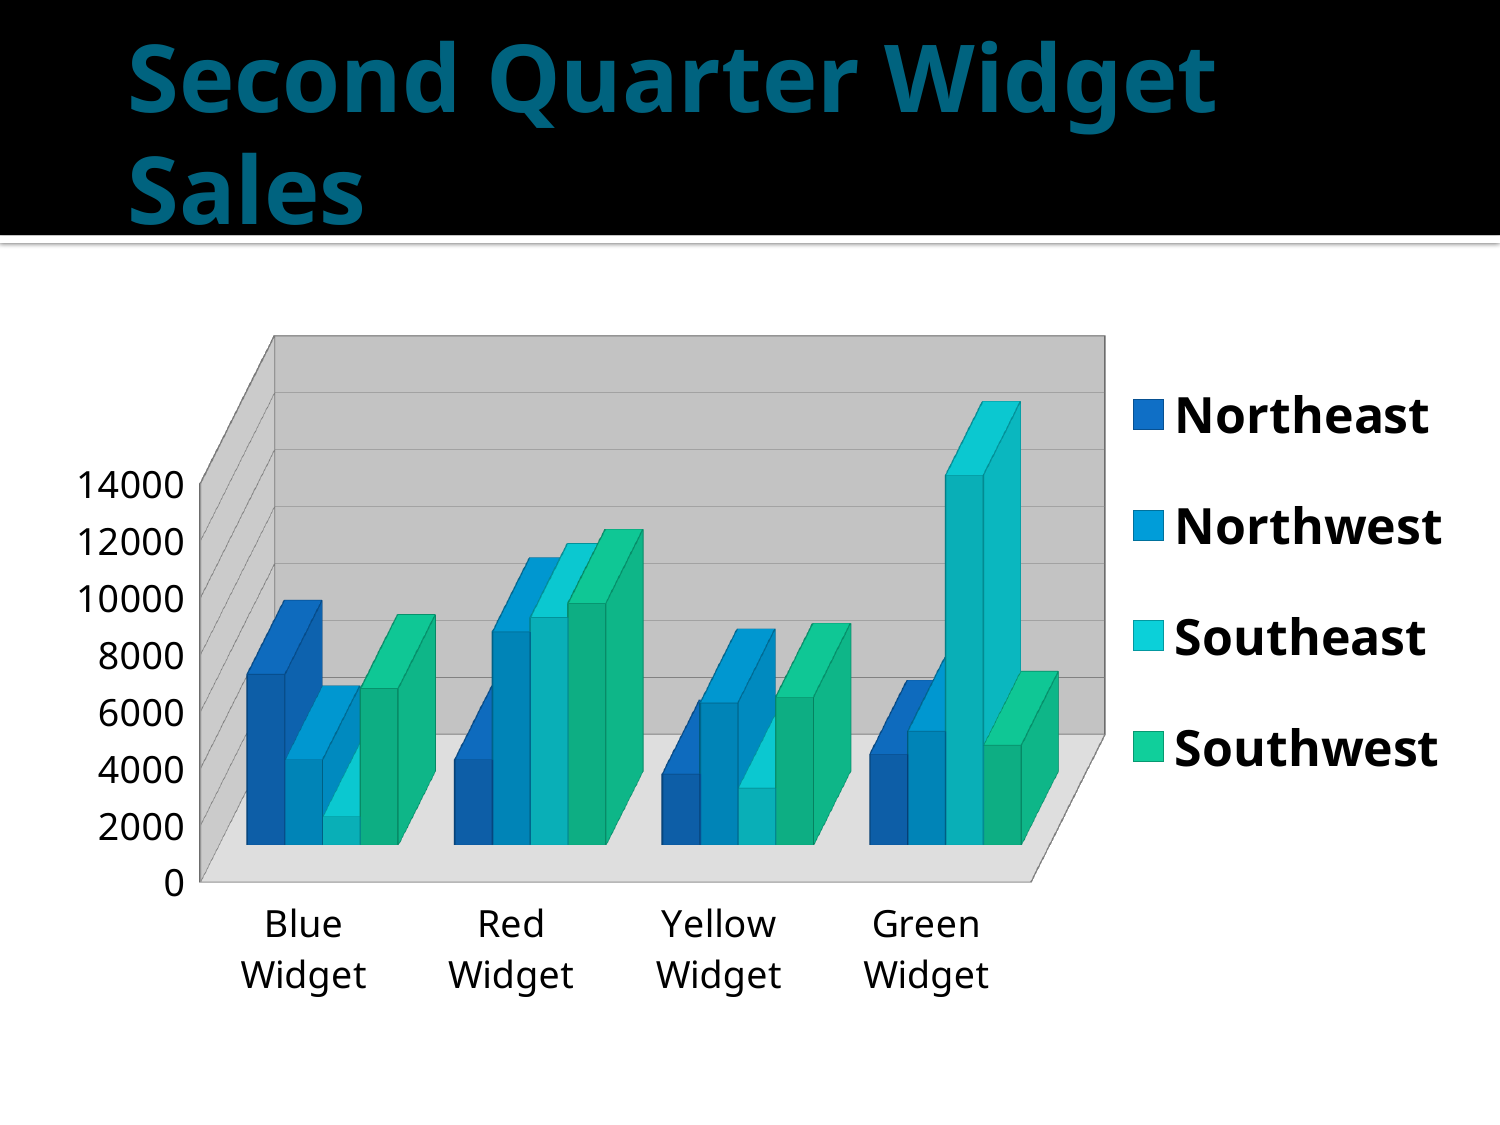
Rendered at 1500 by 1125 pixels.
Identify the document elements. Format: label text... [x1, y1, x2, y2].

chart [0, 287, 1500, 1025]
title Second Quarter Widget Sales [112, 37, 1388, 225]
